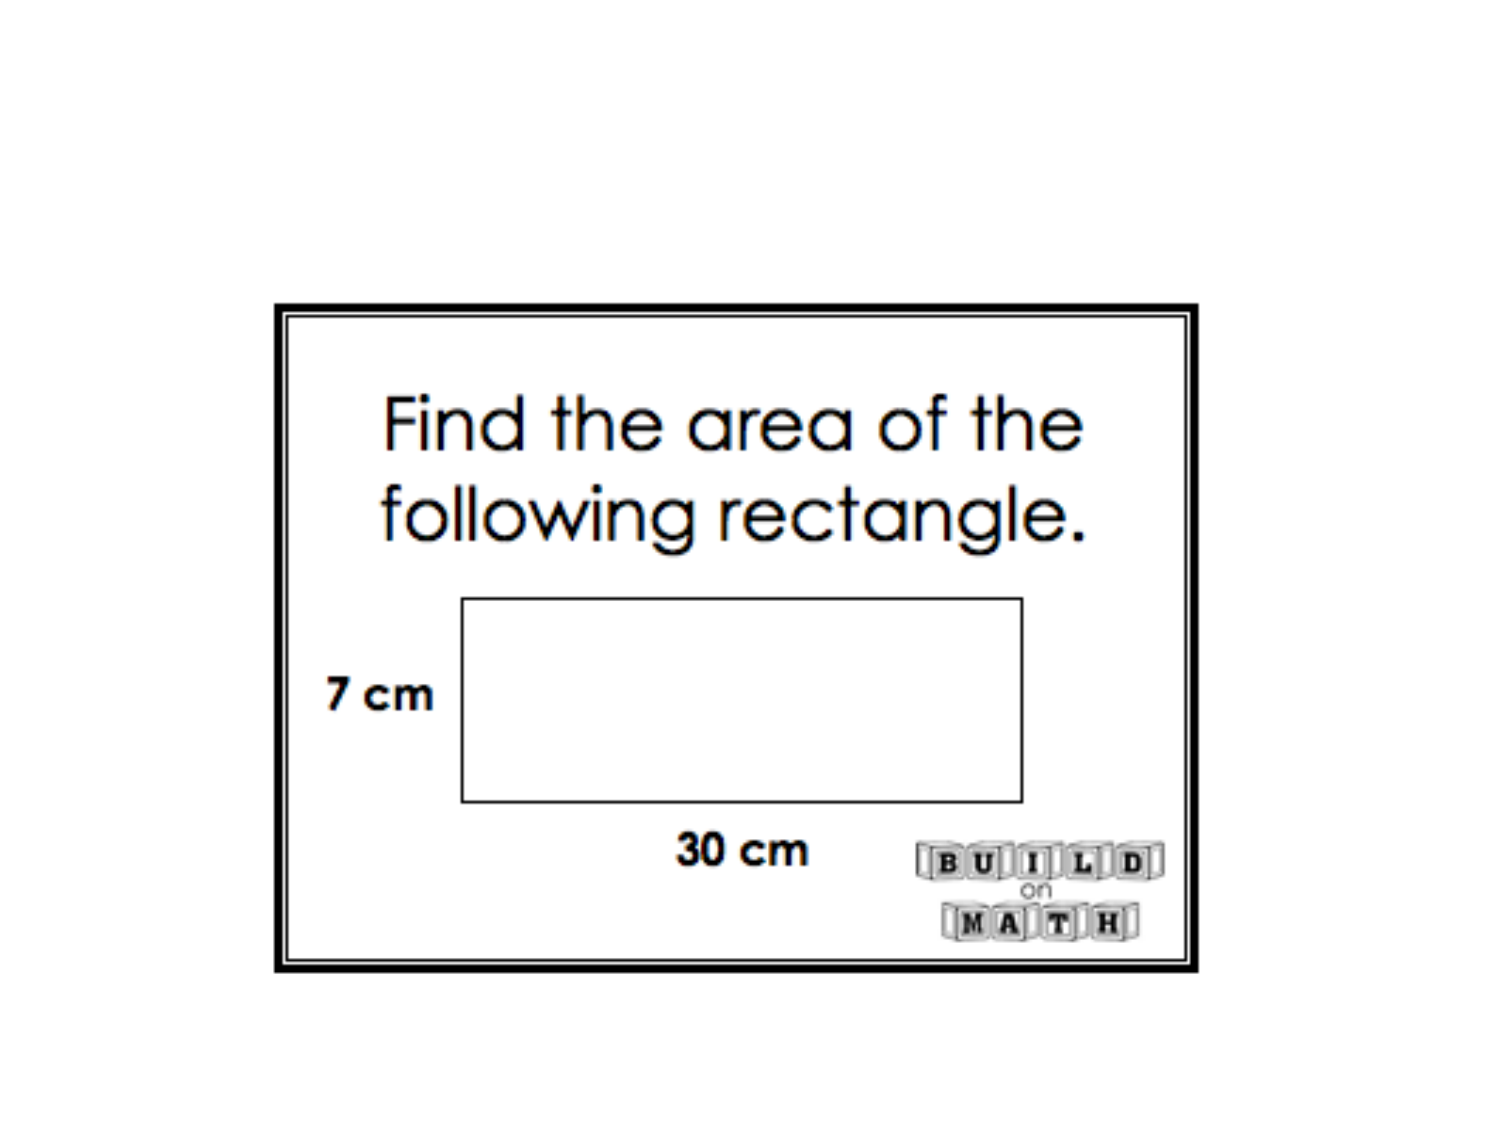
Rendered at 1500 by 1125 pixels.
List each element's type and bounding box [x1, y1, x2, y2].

list [74, 262, 1426, 1006]
